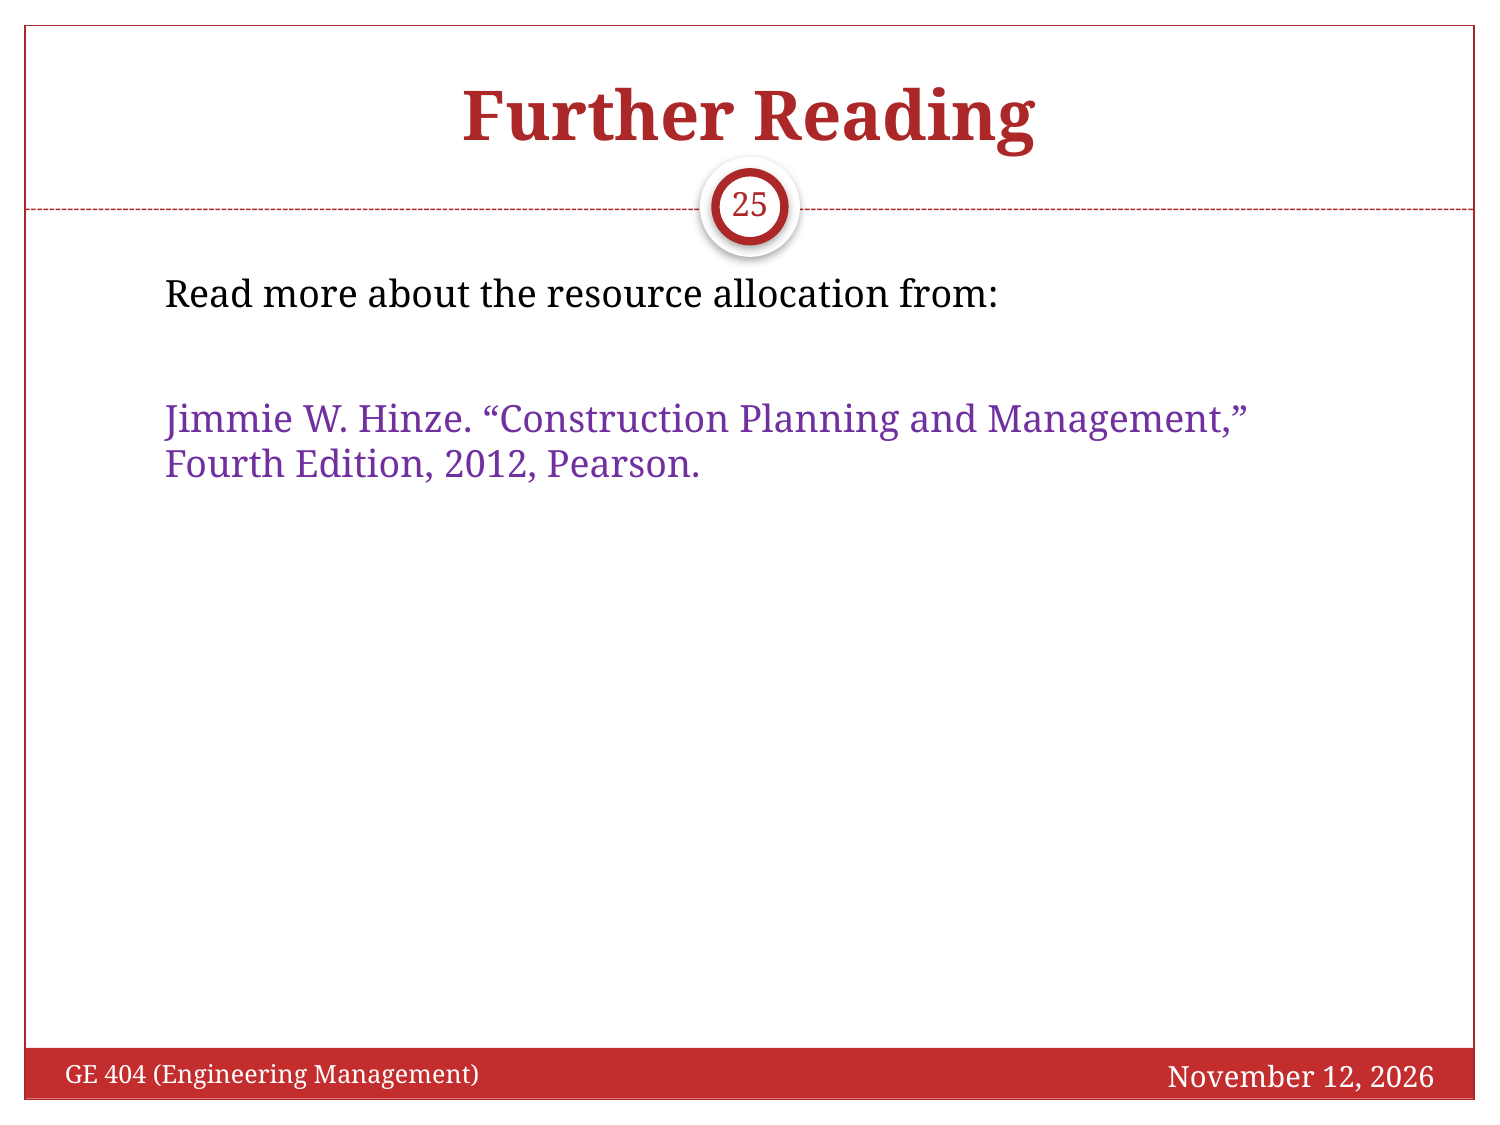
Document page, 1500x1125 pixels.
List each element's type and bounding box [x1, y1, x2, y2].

slide_number [712, 169, 788, 243]
slide_number [950, 1050, 1450, 1111]
text_box [150, 387, 1388, 538]
text_box [150, 262, 1250, 323]
footer [50, 1051, 850, 1112]
title [49, 37, 1450, 162]
